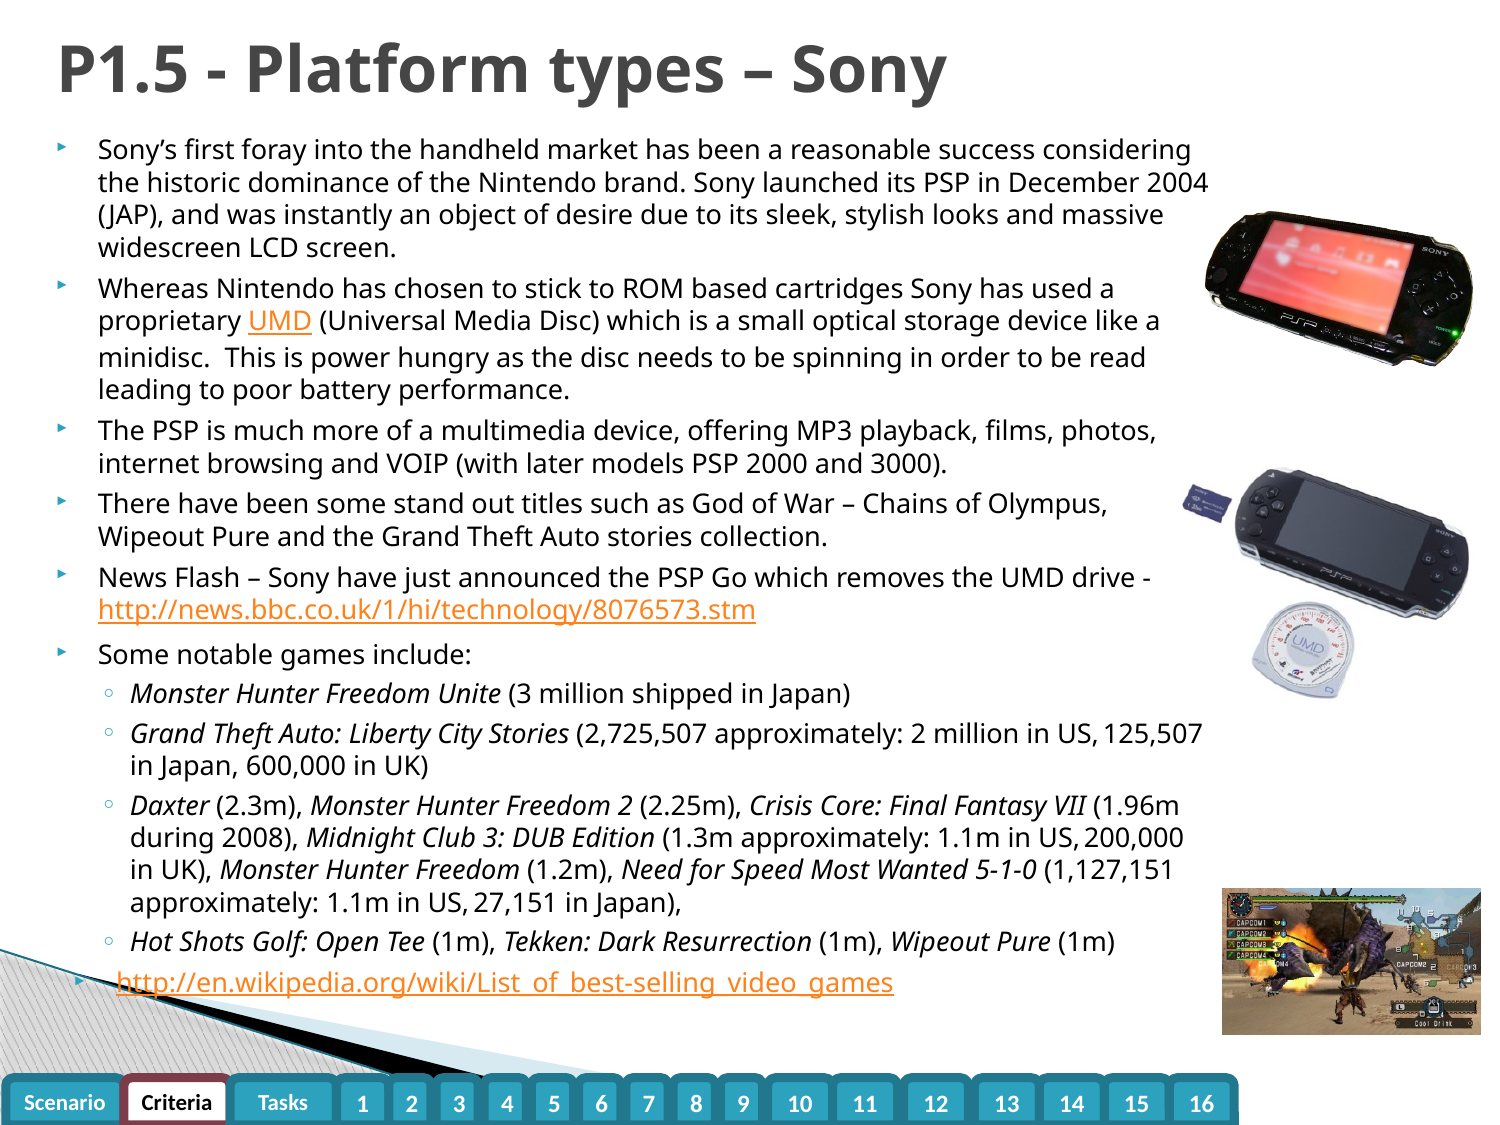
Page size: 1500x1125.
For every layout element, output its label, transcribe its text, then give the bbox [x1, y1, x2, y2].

title P1.5 - Platform types – Sony [41, 20, 1392, 114]
list Sony’s first foray into the handheld market has been a reasonable success considering the historic dominance of the Nintendo brand. Sony launched its PSP in December 2004 (JAP), and was instantly an object of desire due to its sleek, stylish looks and massive widescreen LCD screen. Whereas Nintendo has chosen to stick to ROM based cartridges Sony has used a proprietary UMD (Universal Media Disc) which is a small optical storage device like a minidisc. This is power hungry as the disc needs to be spinning in order to be read leading to poor battery performance. The PSP is much more of a multimedia device, offering MP3 playback, films, photos, internet browsing and VOIP (with later models PSP 2000 and 3000). There have been some stand out titles such as God of War – Chains of Olympus, Wipeout Pure and the Grand Theft Auto stories collection. News Flash – Sony have just announced the PSP Go which removes the UMD drive - http://news.bbc.co.uk/1/hi/technology/8076573.stm Some notable games include: Monster Hunter Freedom Unite (3 million shipped in Japan) Grand Theft Auto: Liberty City Stories (2,725,507 approximately: 2 million in US, 125,507 in Japan, 600,000 in UK) Daxter (2.3m), Monster Hunter Freedom 2 (2.25m), Crisis Core: Final Fantasy VII (1.96m during 2008), Midnight Club 3: DUB Edition (1.3m approximately: 1.1m in US, 200,000 in UK), Monster Hunter Freedom (1.2m), Need for Speed Most Wanted 5-1-0 (1,127,151 approximately: 1.1m in US, 27,151 in Japan), Hot Shots Golf: Open Tee (1m), Tekken: Dark Resurrection (1m), Wipeout Pure (1m) http://en.wikipedia.org/wiki/List_of_best-selling_video_games [41, 125, 1224, 1035]
picture [1198, 204, 1481, 374]
picture [1168, 455, 1483, 705]
picture [1222, 888, 1481, 1035]
